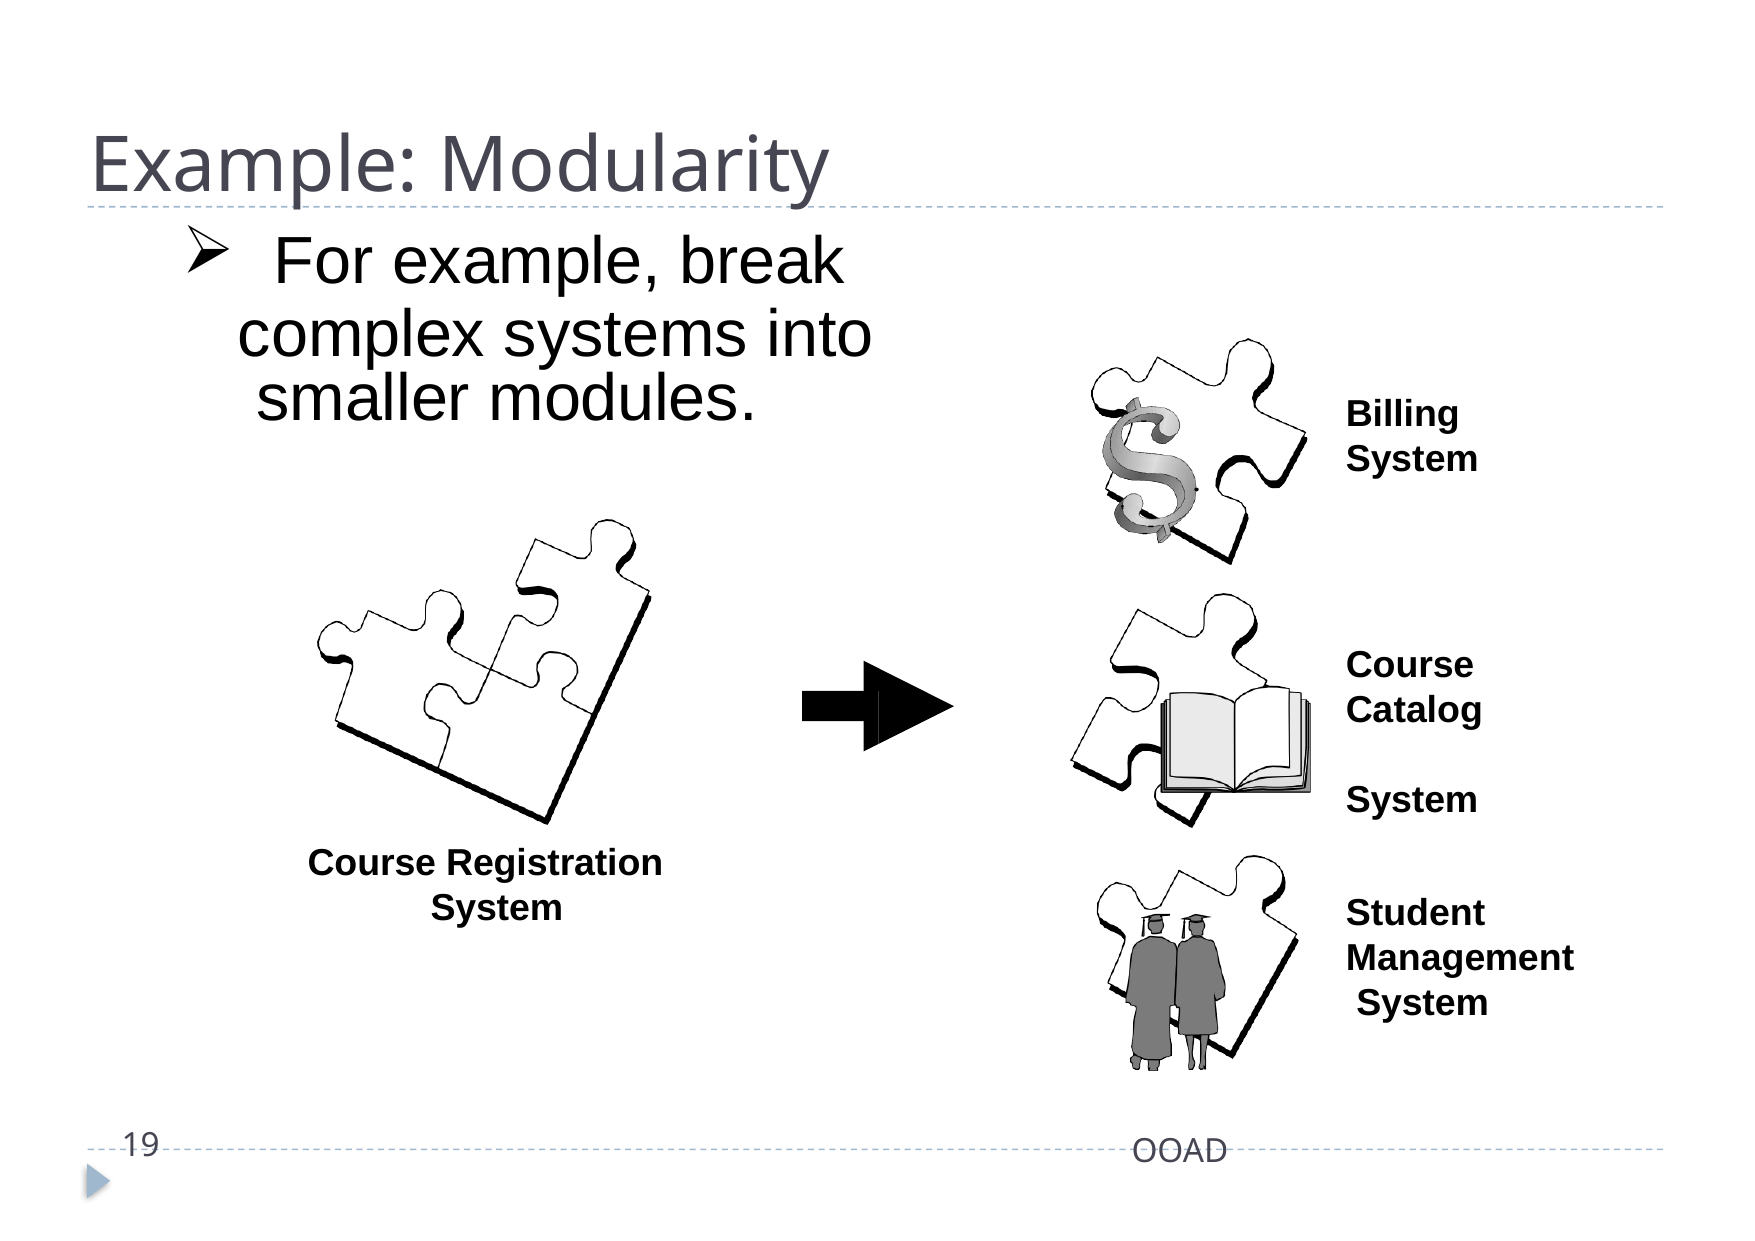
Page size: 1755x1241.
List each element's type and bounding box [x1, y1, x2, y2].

text_box [305, 837, 668, 928]
text_box [199, 240, 225, 249]
text_box [317, 519, 652, 825]
text_box [1343, 639, 1486, 820]
text_box [1343, 888, 1578, 1024]
footer [556, 1149, 1229, 1241]
text_box [1343, 388, 1482, 479]
text_box [1070, 593, 1311, 828]
text_box [1096, 855, 1299, 1071]
slide_number [117, 1149, 498, 1241]
title [87, 0, 1667, 207]
text_box [802, 660, 954, 752]
text_box [180, 240, 877, 434]
text_box [1091, 338, 1308, 565]
